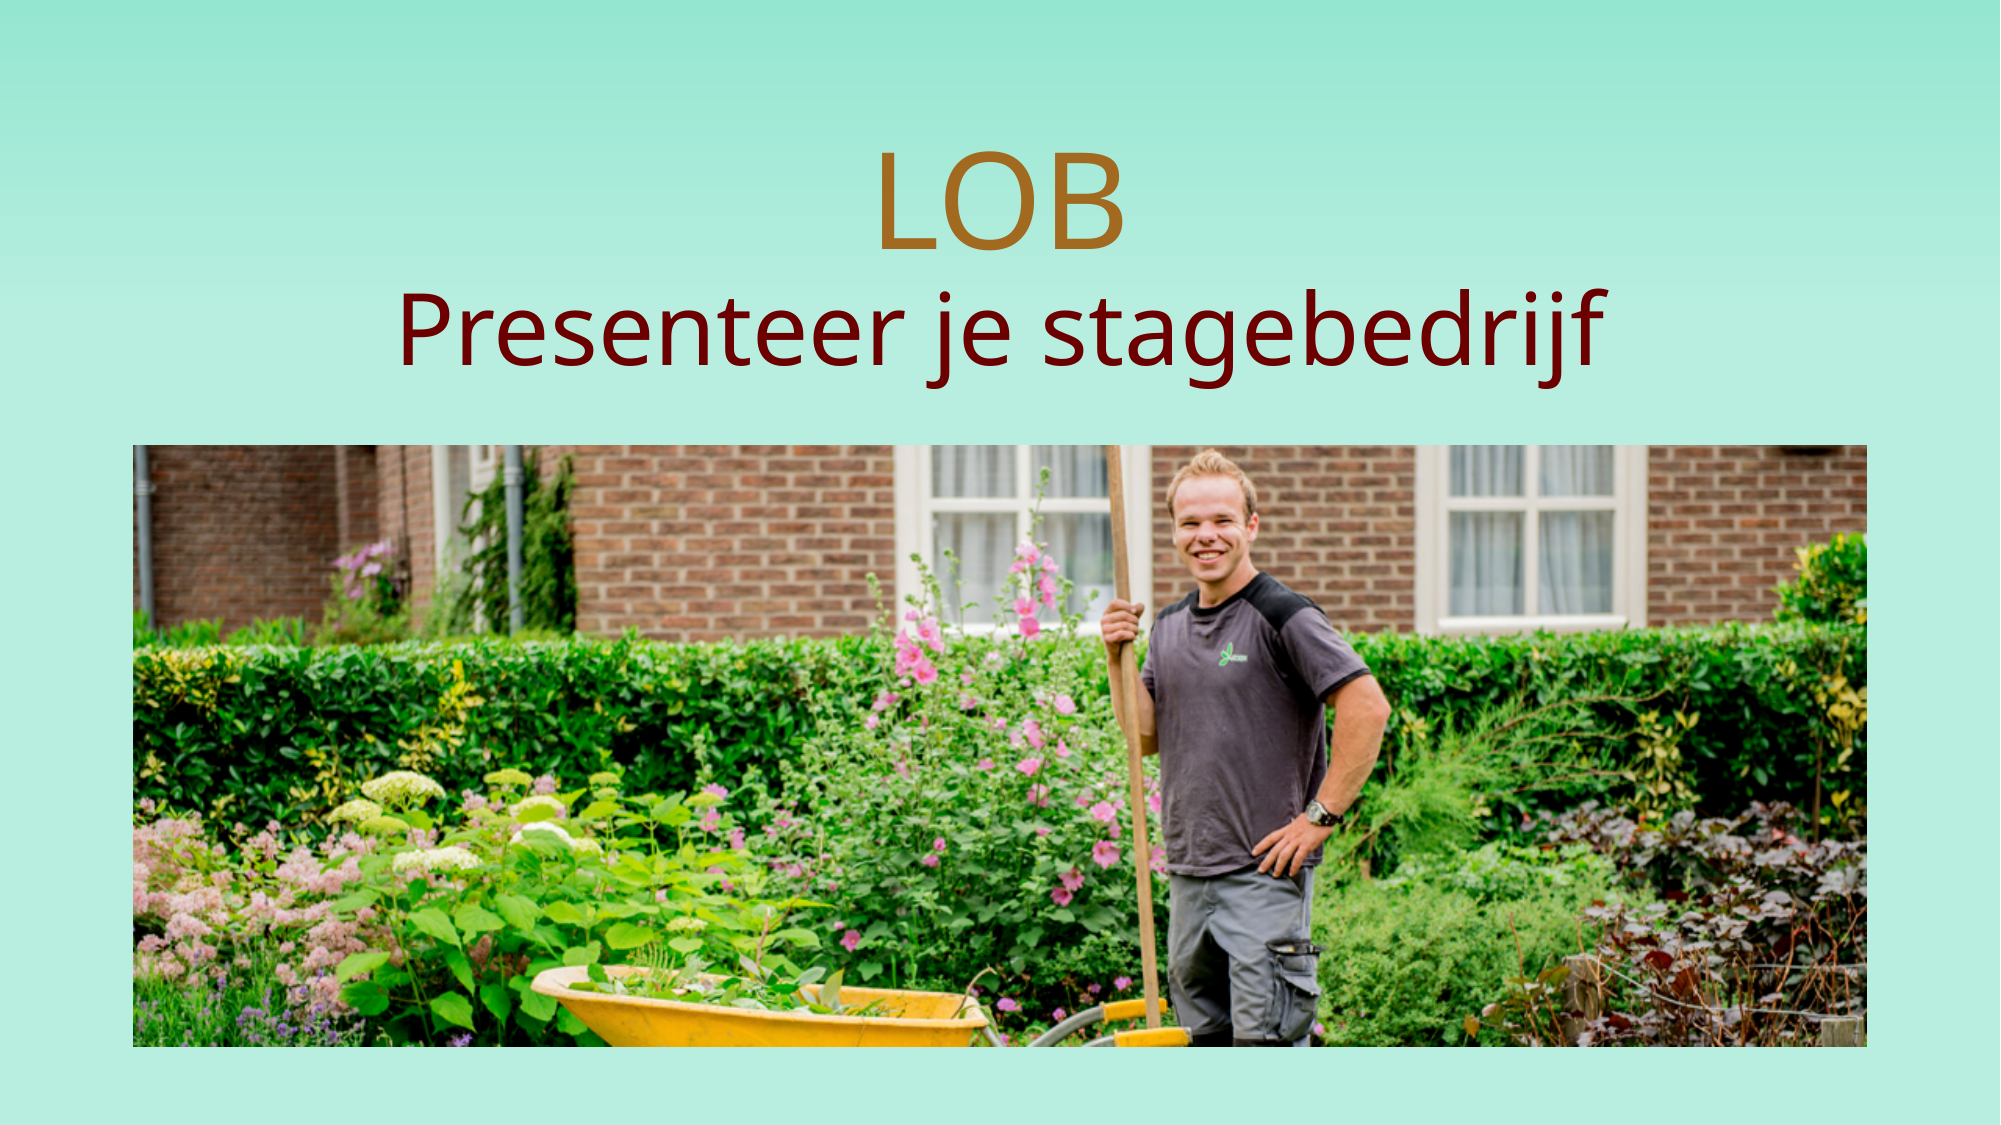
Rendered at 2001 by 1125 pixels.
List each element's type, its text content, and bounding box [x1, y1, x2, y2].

picture [133, 445, 1867, 1047]
title LOB Presenteer je stagebedrijf [249, 122, 1750, 445]
